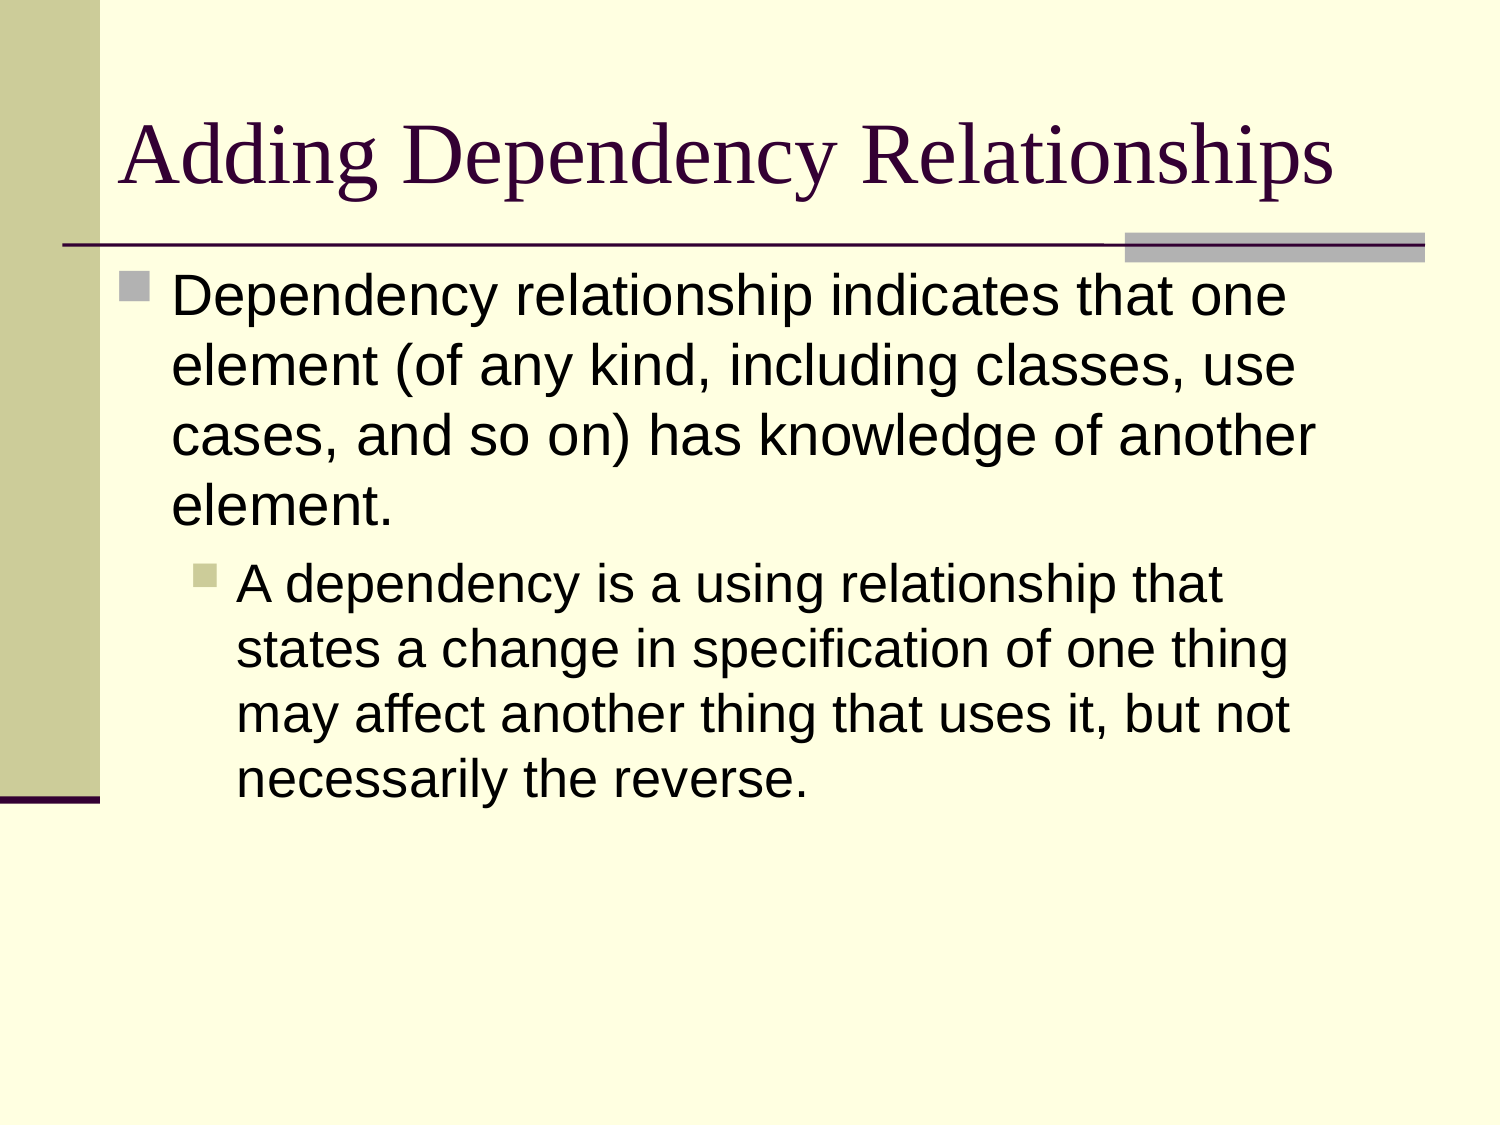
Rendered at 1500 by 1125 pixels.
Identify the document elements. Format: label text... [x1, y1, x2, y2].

list Dependency relationship indicates that one element (of any kind, including classes, use cases, and so on) has knowledge of another element. A dependency is a using relationship that states a change in specification of one thing may affect another thing that uses it, but not necessarily the reverse. [99, 249, 1376, 994]
title Adding Dependency Relationships [101, 49, 1500, 248]
